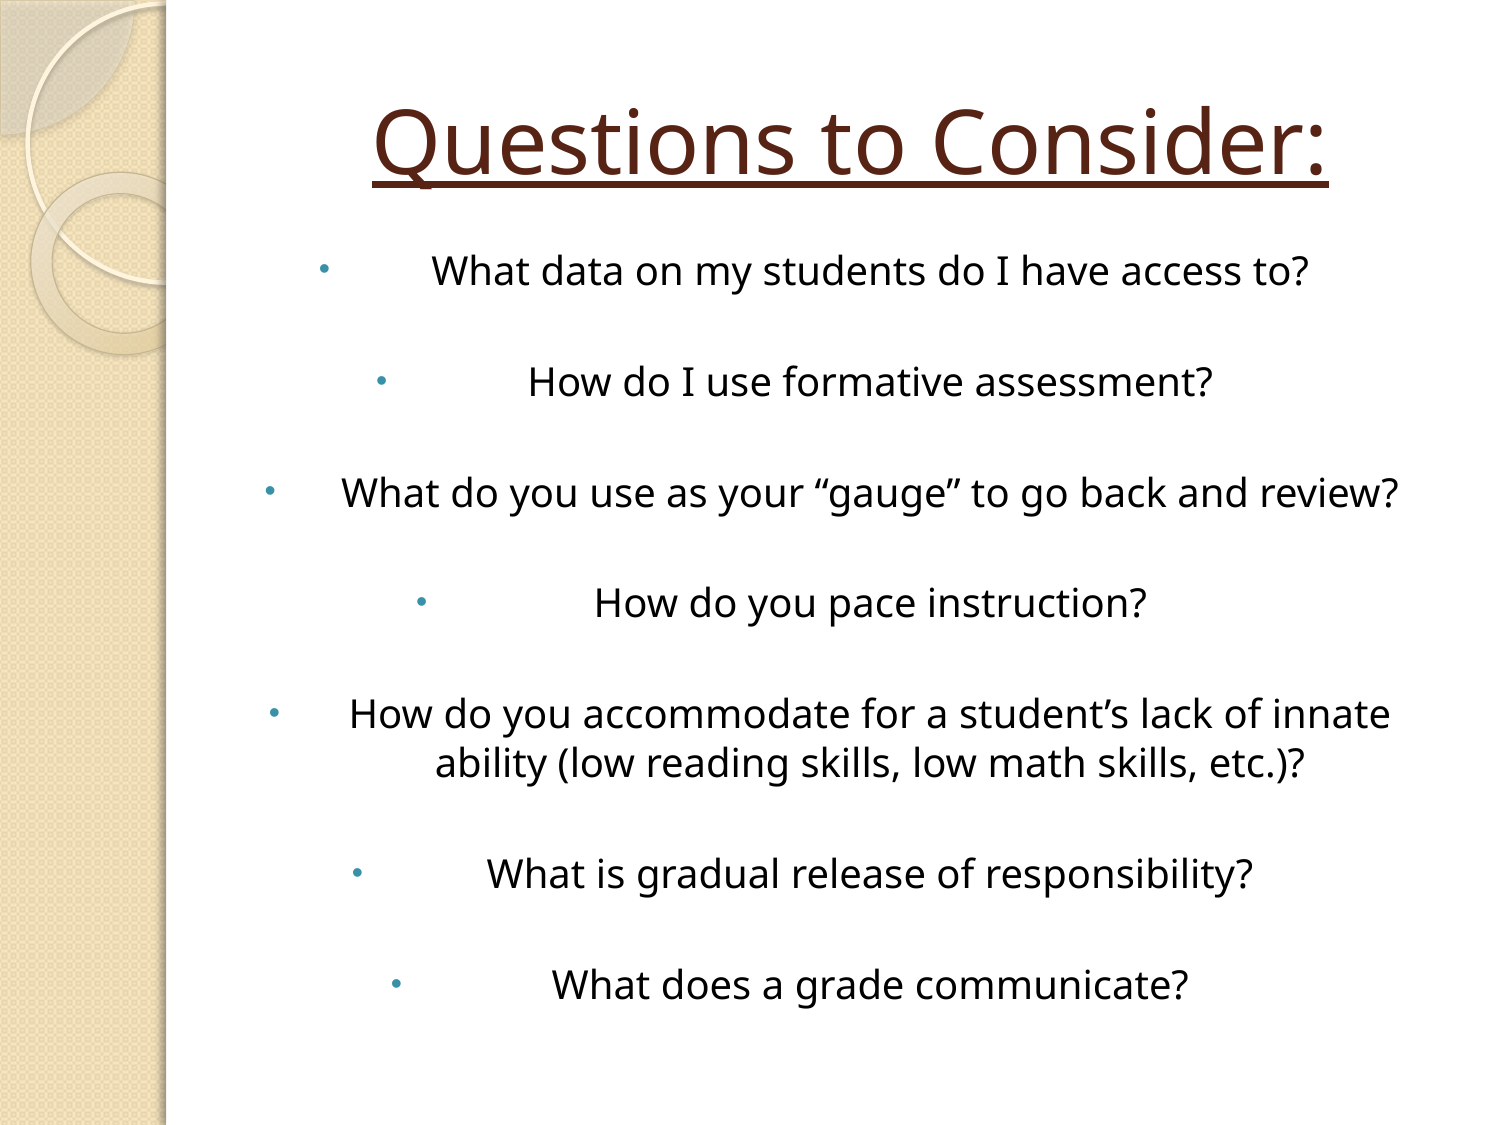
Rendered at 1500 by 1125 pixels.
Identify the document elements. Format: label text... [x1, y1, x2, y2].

title Questions to Consider: [235, 45, 1466, 233]
list What data on my students do I have access to? How do I use formative assessment? What do you use as your “gauge” to go back and review? How do you pace instruction? How do you accommodate for a student’s lack of innate ability (low reading skills, low math skills, etc.)? What is gradual release of responsibility? What does a grade communicate? [235, 237, 1466, 1025]
